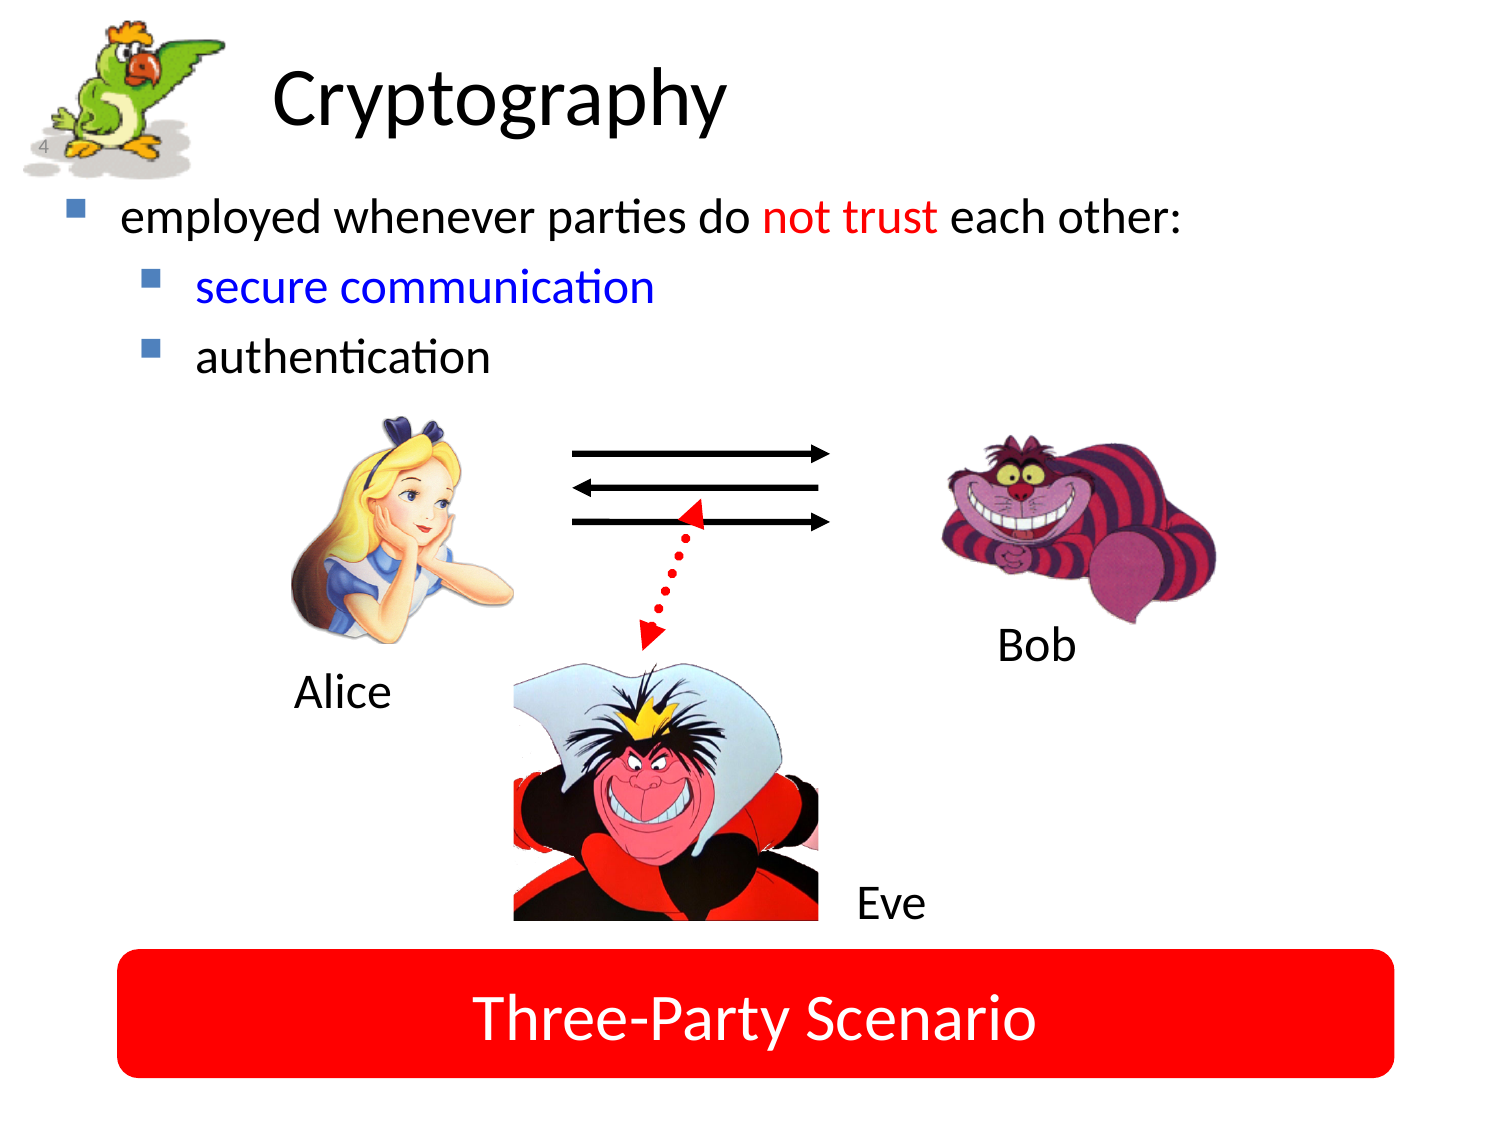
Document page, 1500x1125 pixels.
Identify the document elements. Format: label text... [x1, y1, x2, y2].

picture [23, 0, 226, 200]
text_box [690, 498, 703, 513]
text_box [572, 481, 819, 494]
text_box Alice [279, 650, 432, 726]
text_box [572, 447, 831, 460]
text_box [641, 636, 653, 651]
text_box employed whenever parties do not trust each other: secure communication authentication [48, 175, 1419, 423]
text_box Eve [841, 861, 1033, 937]
picture [935, 427, 1219, 630]
text_box Bob [982, 638, 1174, 679]
text_box Three-Party Scenario [114, 947, 1397, 1081]
text_box [572, 515, 831, 529]
picture [513, 662, 819, 921]
picture [290, 416, 514, 644]
title Cryptography [257, 35, 1060, 170]
